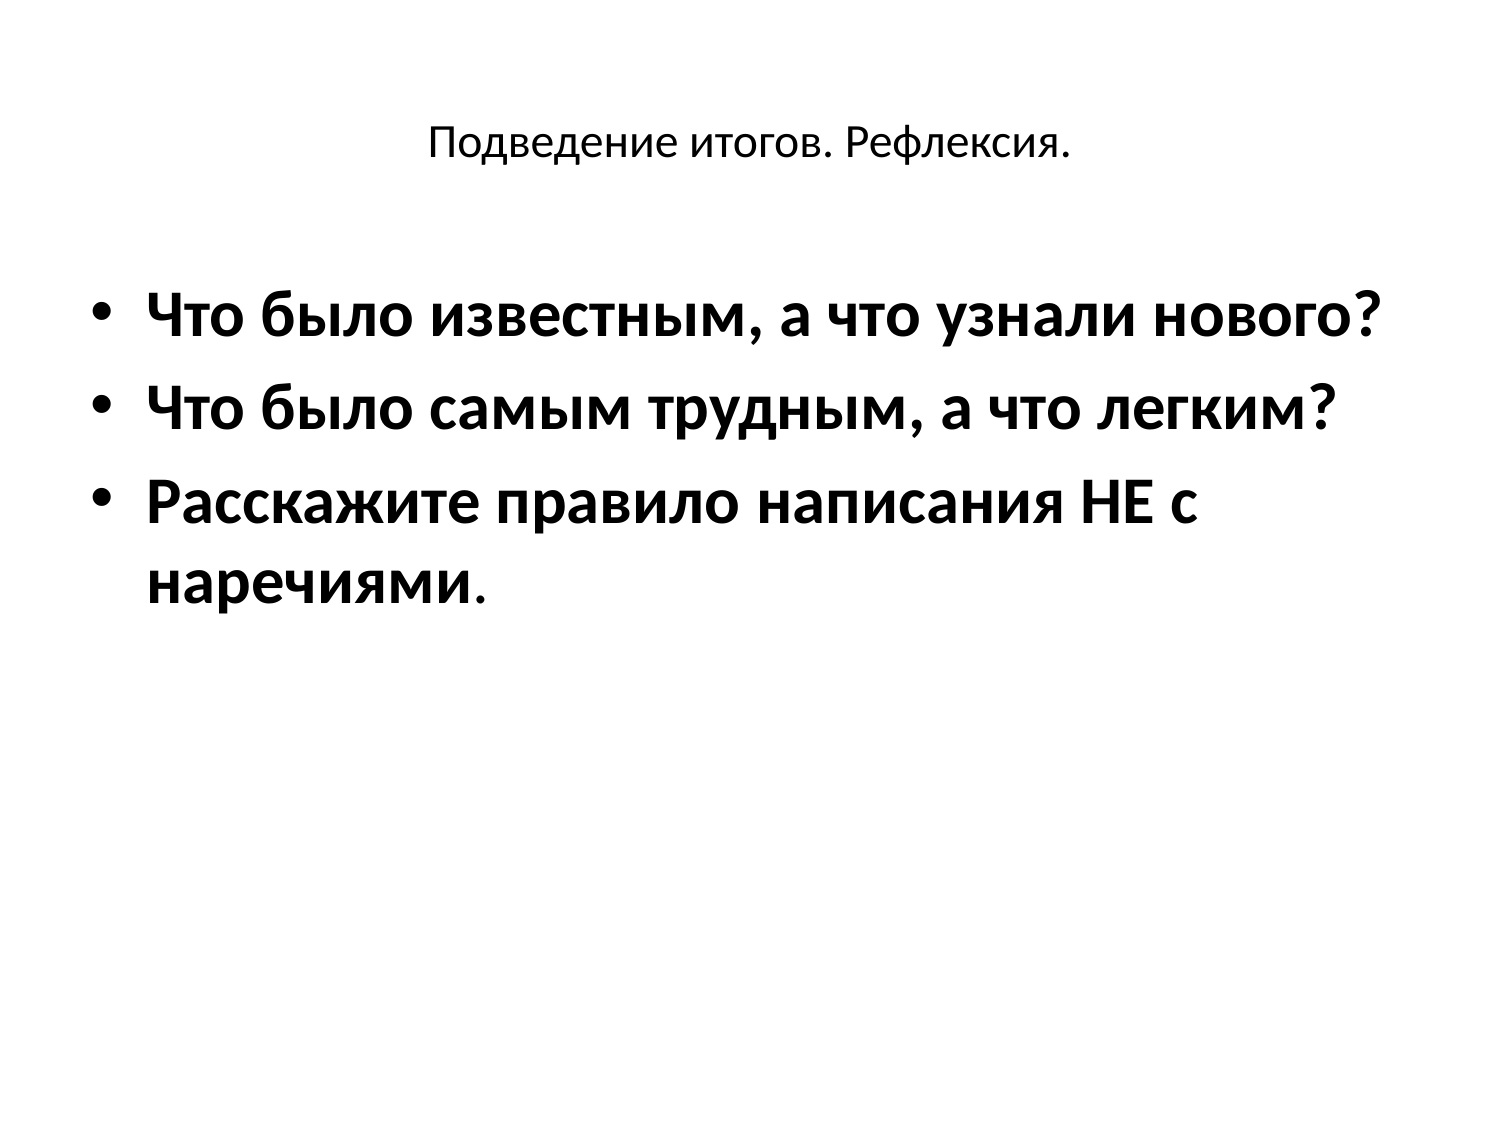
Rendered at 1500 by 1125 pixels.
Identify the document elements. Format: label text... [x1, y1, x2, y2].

list Что было известным, а что узнали нового? Что было самым трудным, а что легким? Расскажите правило написания НЕ с наречиями. [75, 262, 1425, 1005]
title Подведение итогов. Рефлексия. [75, 45, 1425, 233]
